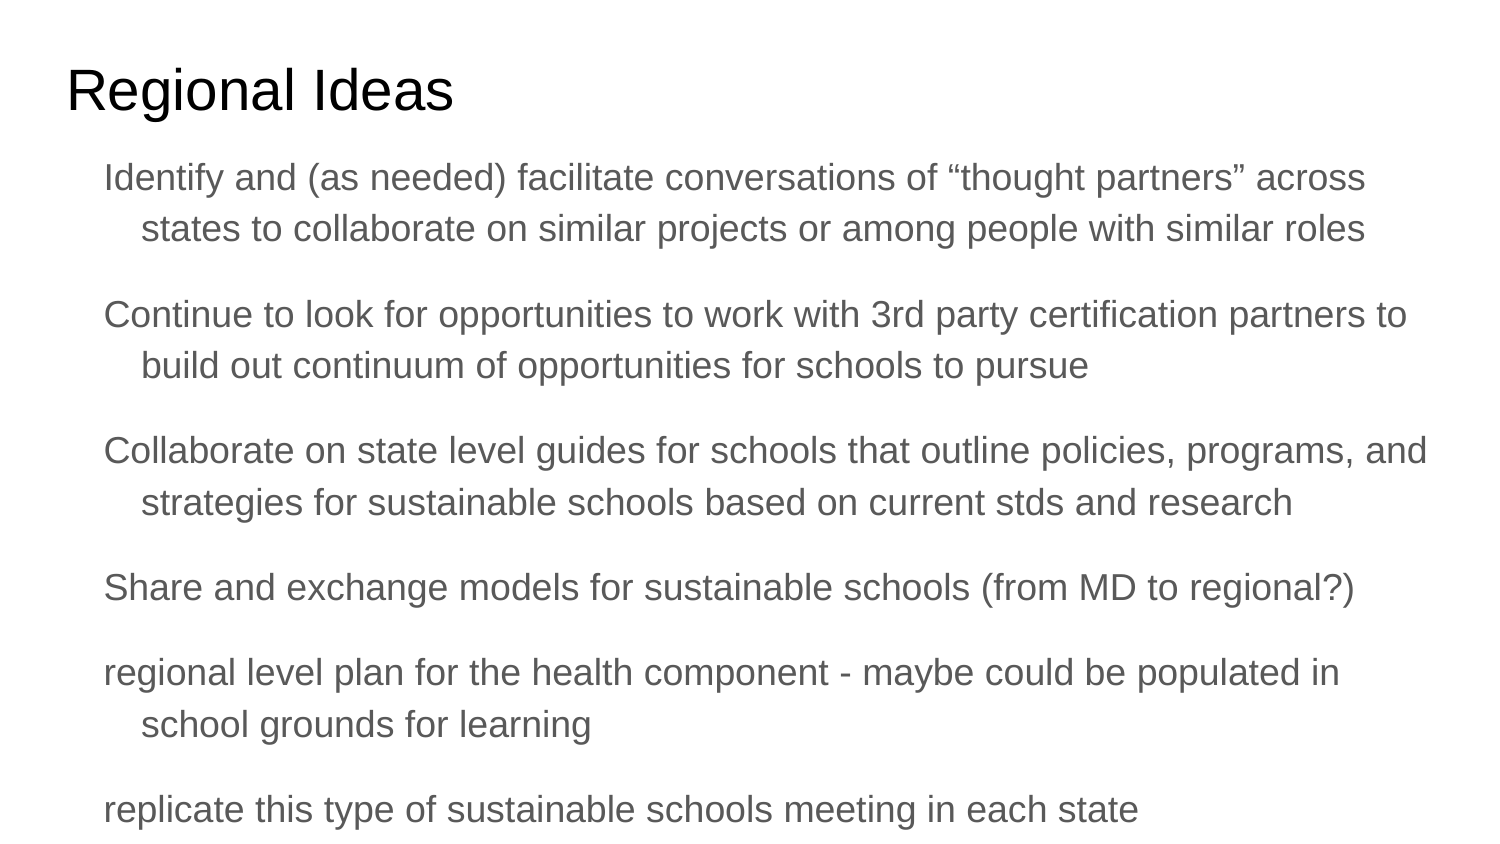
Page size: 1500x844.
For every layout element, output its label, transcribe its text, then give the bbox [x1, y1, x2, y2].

title Regional Ideas [51, 37, 1449, 130]
list Identify and (as needed) facilitate conversations of “thought partners” across states to collaborate on similar projects or among people with similar roles Continue to look for opportunities to work with 3rd party certification partners to build out continuum of opportunities for schools to pursue Collaborate on state level guides for schools that outline policies, programs, and strategies for sustainable schools based on current stds and research Share and exchange models for sustainable schools (from MD to regional?) regional level plan for the health component - maybe could be populated in school grounds for learning replicate this type of sustainable schools meeting in each state youth leadership- state workgroups? advisory committee? [51, 130, 1449, 756]
